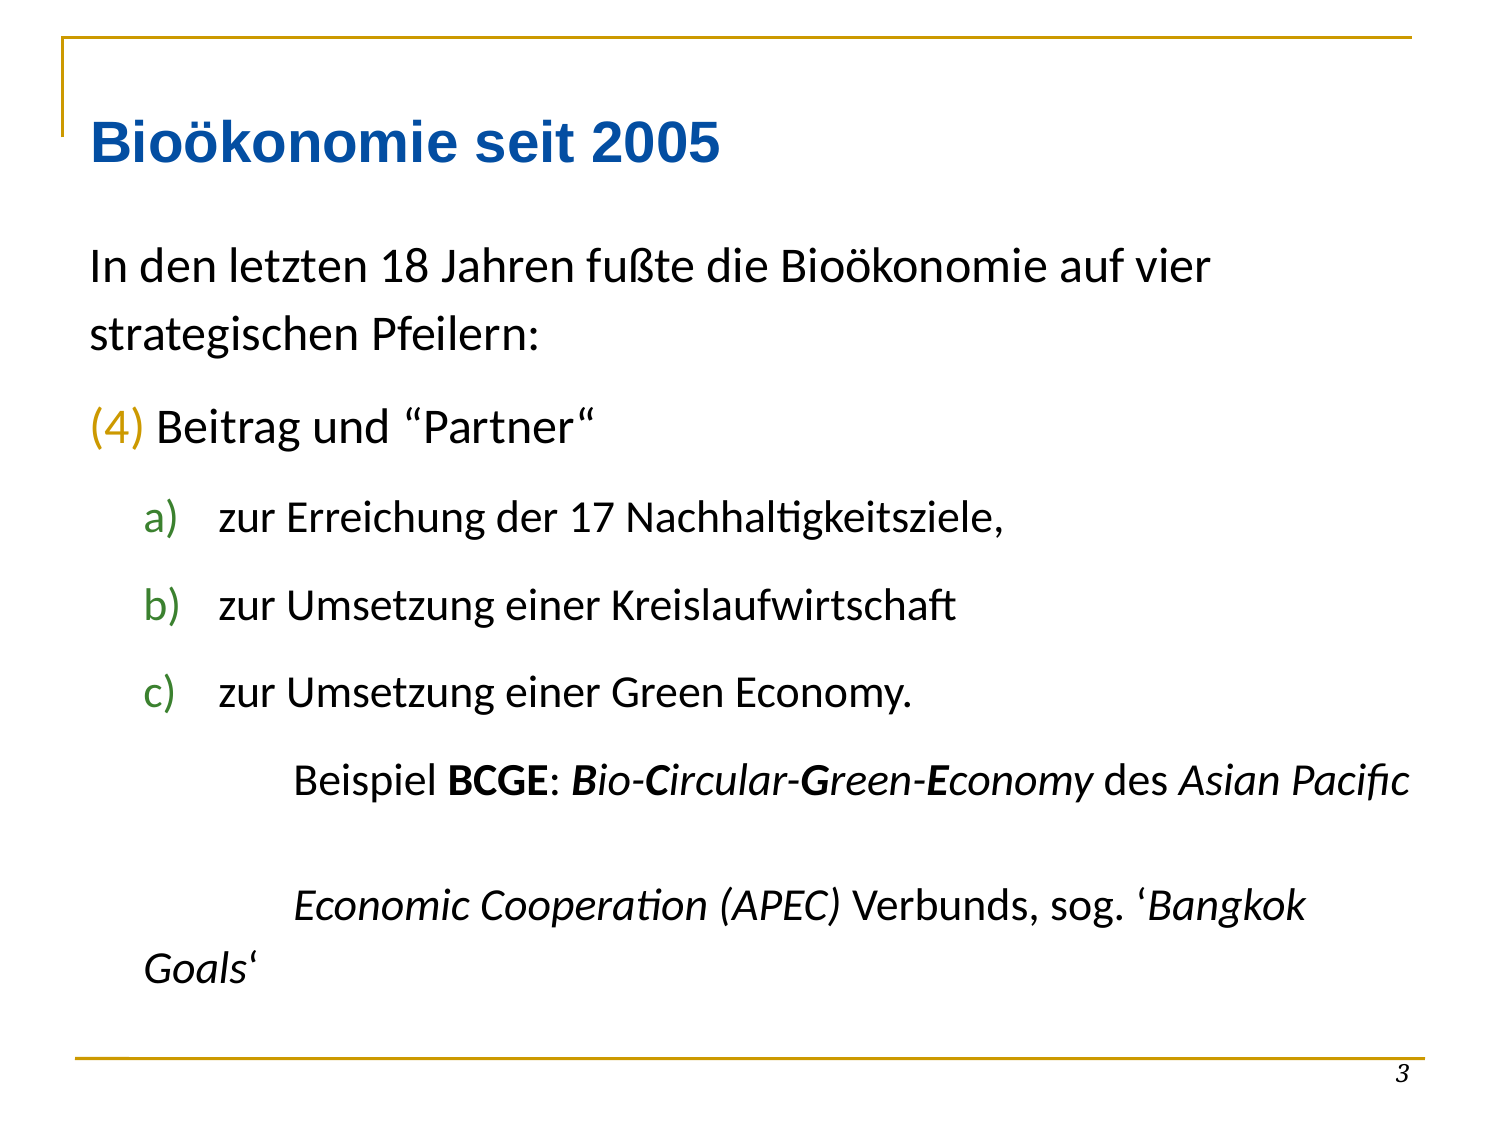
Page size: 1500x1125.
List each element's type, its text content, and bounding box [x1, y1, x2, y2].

text_box In den letzten 18 Jahren fußte die Bioökonomie auf vier strategischen Pfeilern: (4) Beitrag und “Partner“ zur Erreichung der 17 Nachhaltigkeitsziele, zur Umsetzung einer Kreislaufwirtschaft zur Umsetzung einer Green Economy. Beispiel BCGE: Bio-Circular-Green-Economy des Asian Pacific Economic Cooperation (APEC) Verbunds, sog. ‘Bangkok Goals‘ [74, 216, 1425, 1010]
slide_number 3 [1074, 1023, 1426, 1100]
title Bioökonomie seit 2005 [75, 45, 1459, 233]
